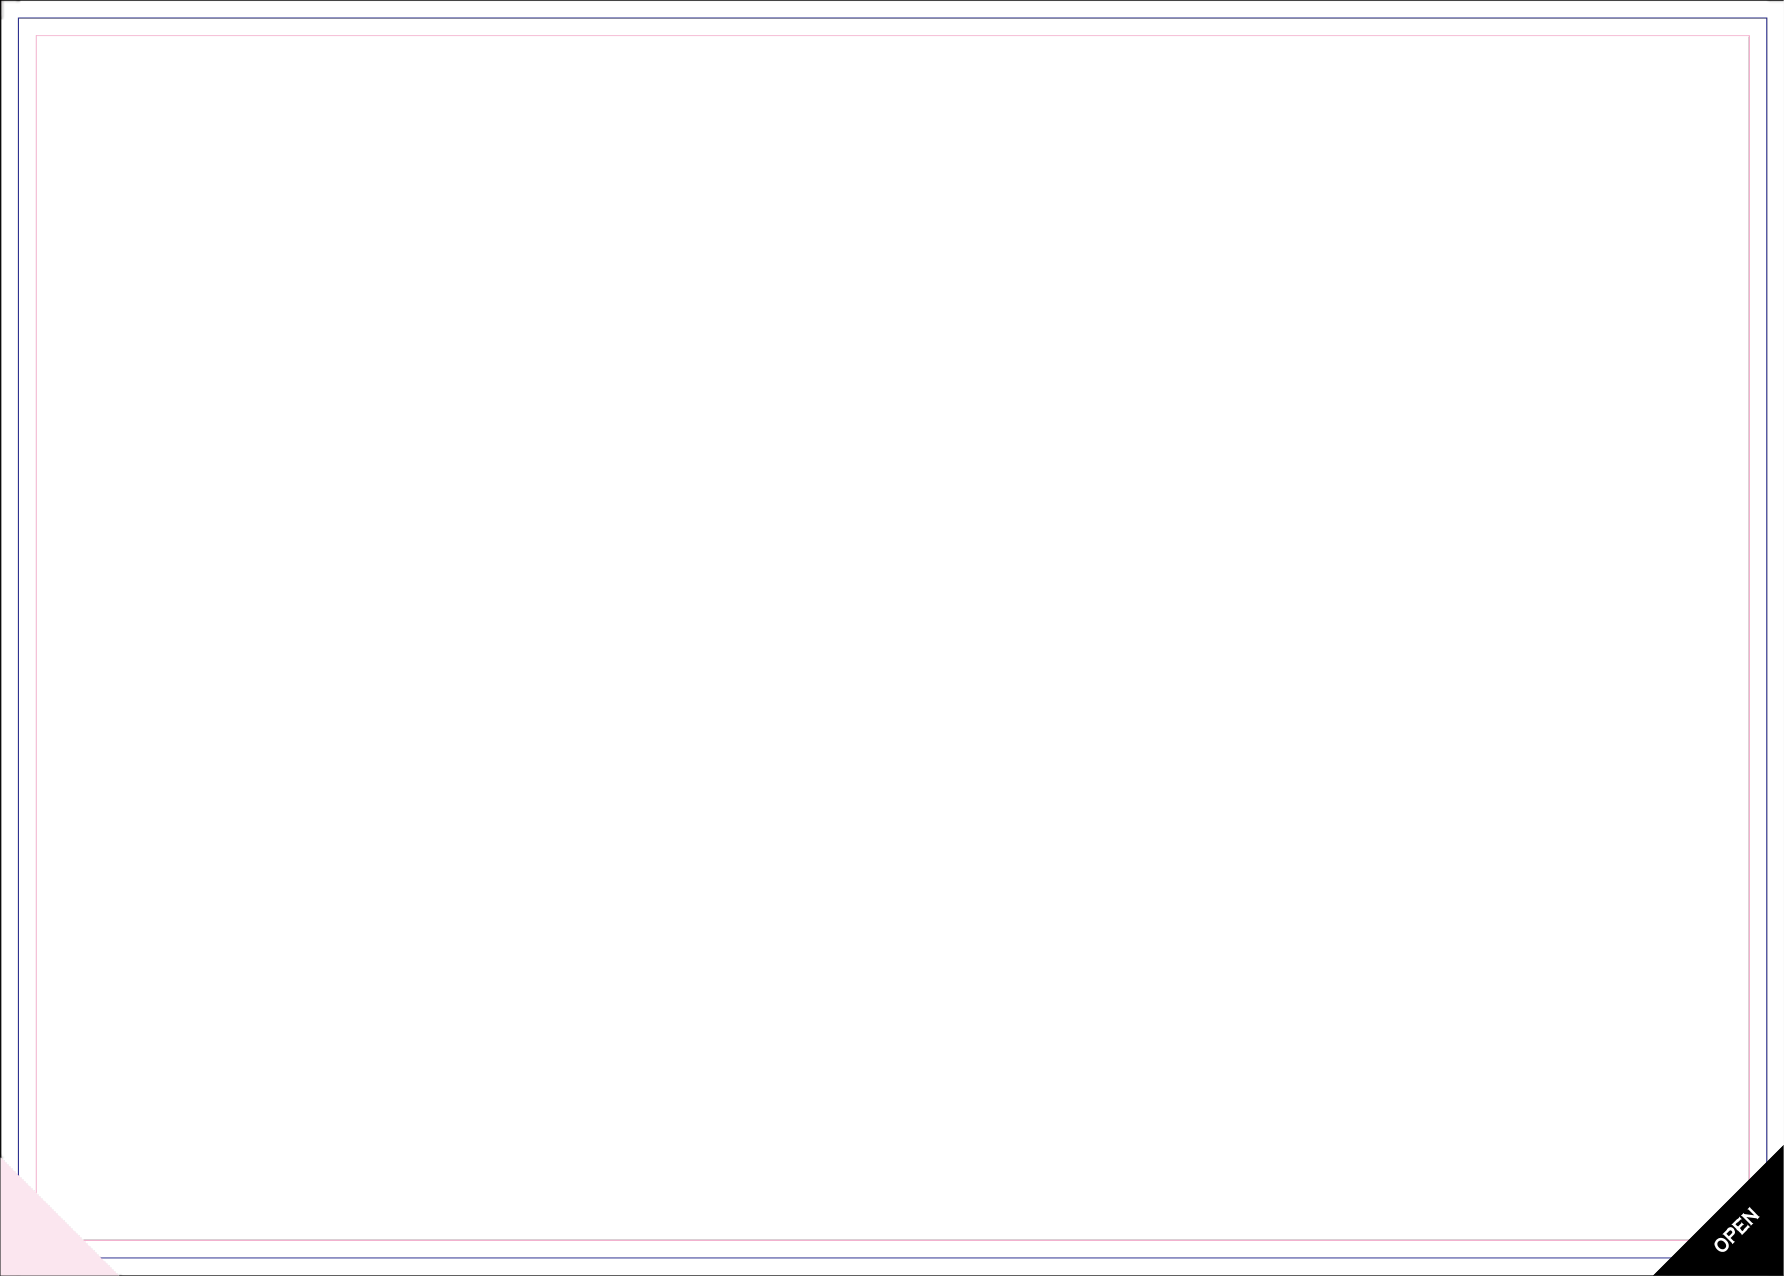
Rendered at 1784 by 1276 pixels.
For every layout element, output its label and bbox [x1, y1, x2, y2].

picture [0, 0, 1784, 1276]
text_box [1651, 1143, 1784, 1276]
